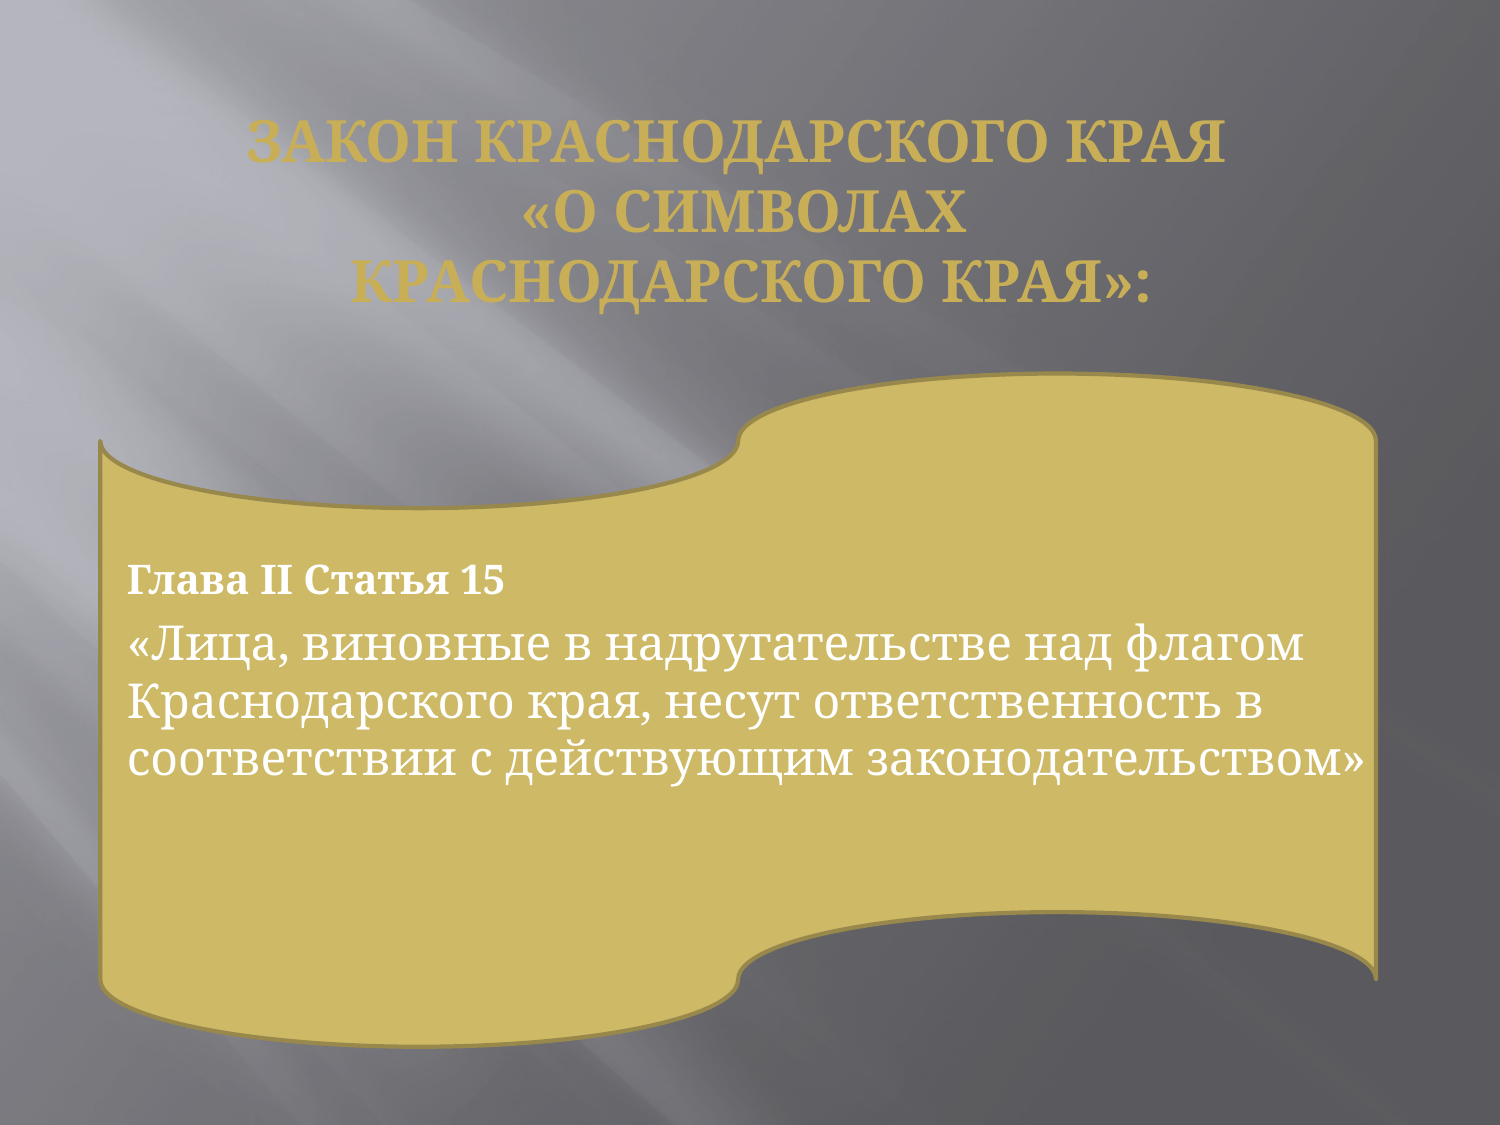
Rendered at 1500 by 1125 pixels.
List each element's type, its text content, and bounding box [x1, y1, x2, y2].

title Закон Краснодарского края «О символах краснодарского края»: [69, 54, 1420, 315]
subtitle Глава II Статья 15 «Лица, виновные в надругательстве над флагом Краснодарского края, несут ответственность в соответствии с действующим законодательством» [112, 546, 1388, 834]
text_box [98, 371, 1379, 1049]
